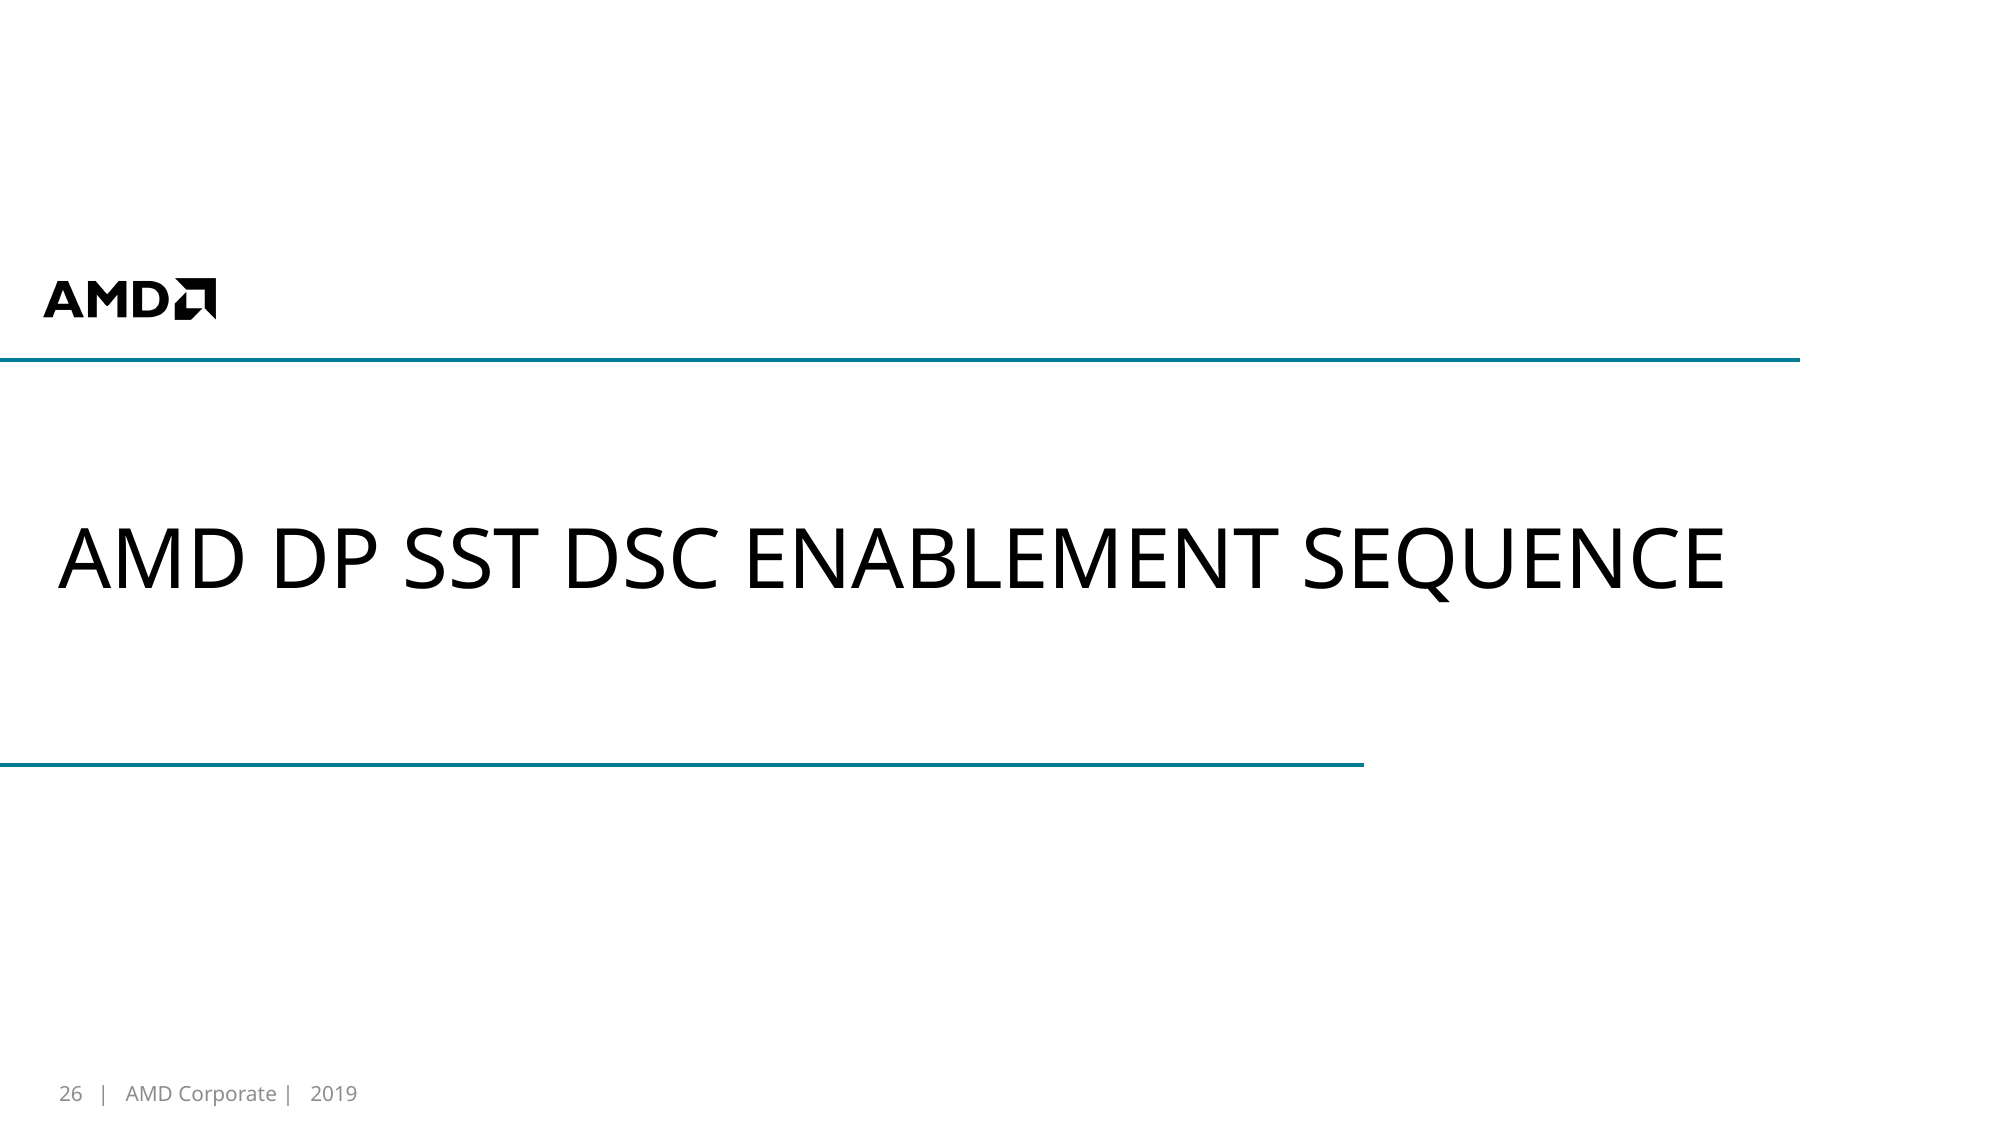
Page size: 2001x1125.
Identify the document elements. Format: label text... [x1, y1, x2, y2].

footer | AMD Corporate | 2019 [98, 1065, 773, 1125]
picture [43, 278, 216, 320]
title AMD DP SST DSC ENABLEMENT SEQUENCE [43, 395, 1957, 728]
slide_number 26 [0, 1065, 98, 1125]
